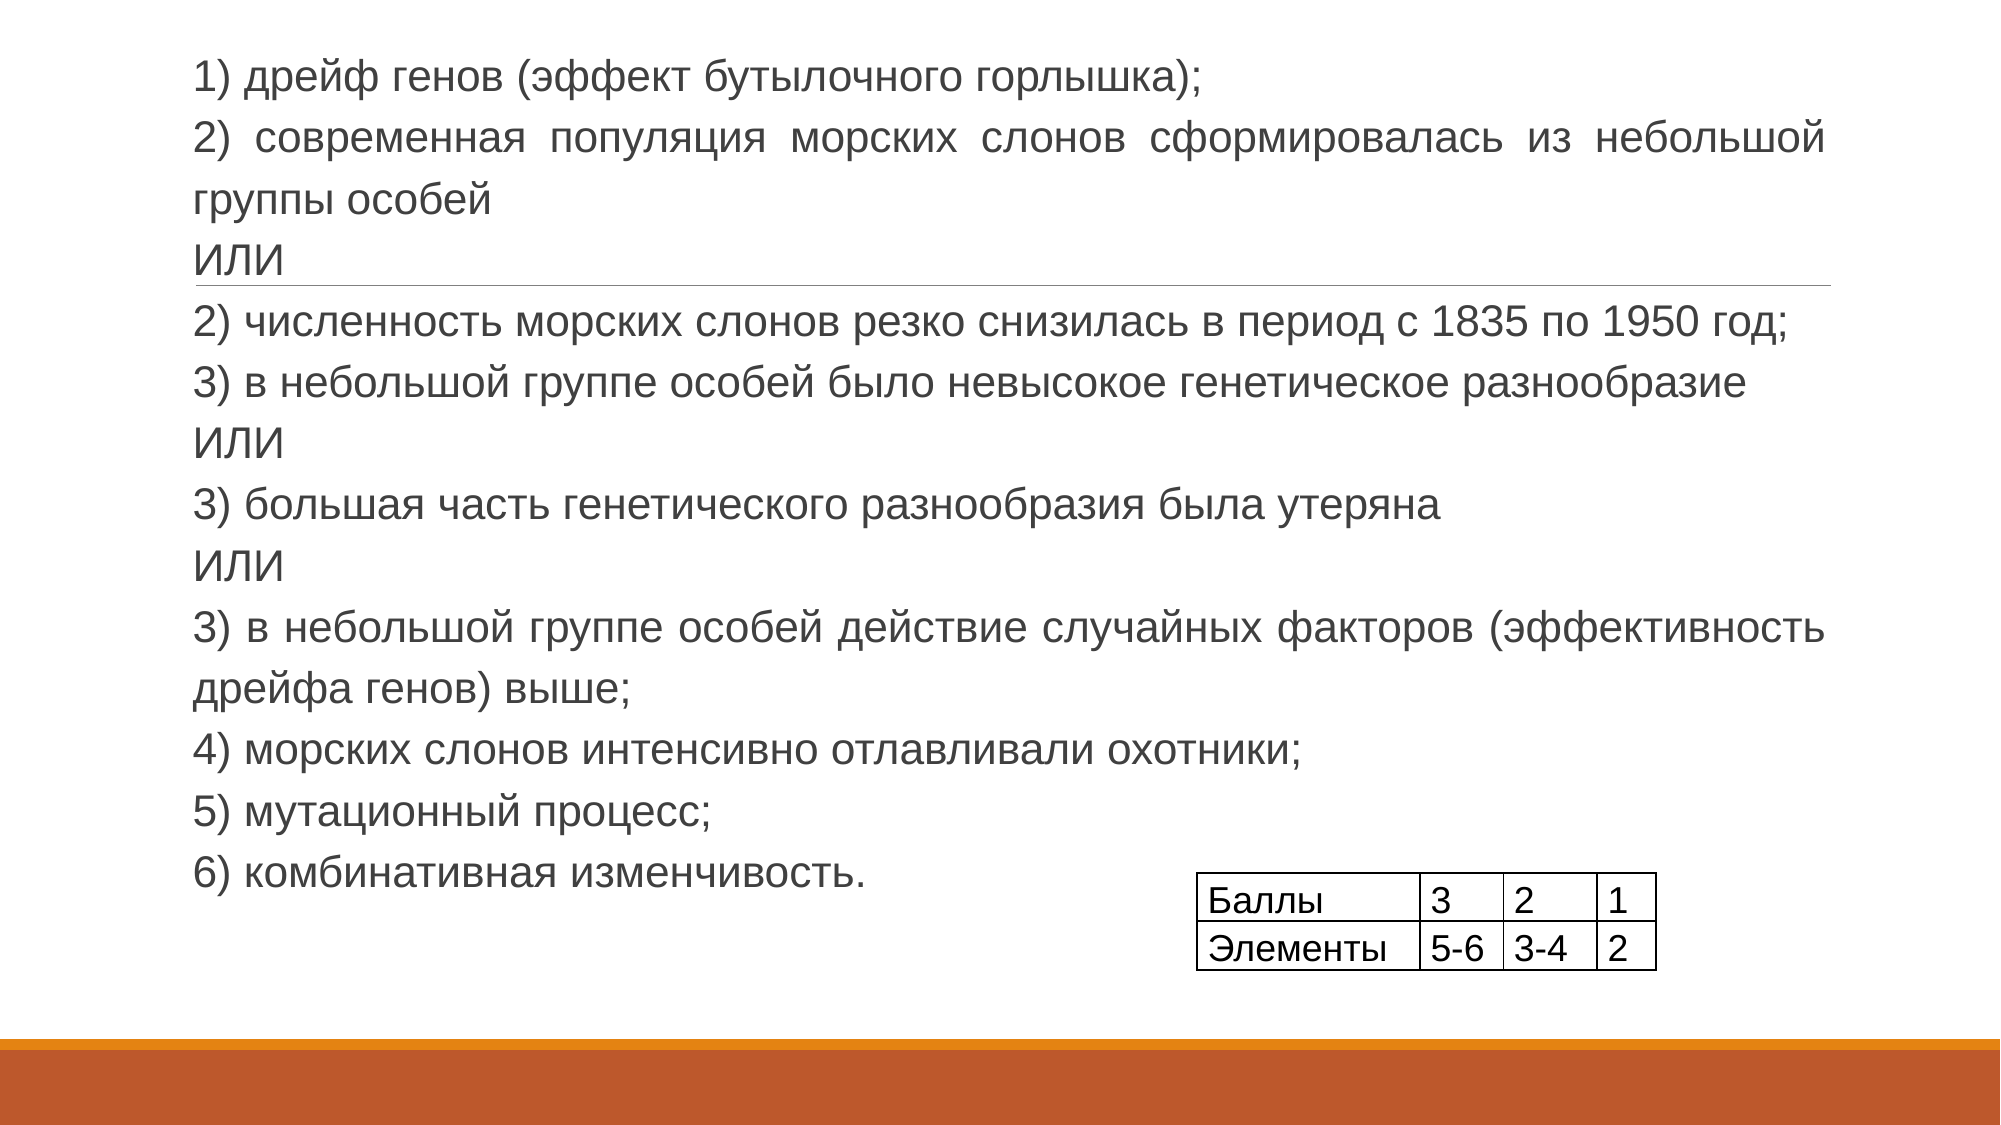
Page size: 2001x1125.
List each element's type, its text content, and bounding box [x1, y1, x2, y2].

table_cell 3-4 [1504, 922, 1596, 969]
table_header 1 [1598, 874, 1655, 920]
table_cell Элементы [1198, 922, 1419, 969]
table_cell 2 [1598, 922, 1655, 969]
table_header Баллы [1198, 874, 1419, 920]
table_header 2 [1504, 874, 1596, 920]
table_cell 5-6 [1421, 922, 1503, 969]
list 1) дрейф генов (эффект бутылочного горлышка); 2) современная популяция морских слонов сформировалась из небольшой группы особей ИЛИ 2) численность морских слонов резко снизилась в период с 1835 по 1950 год; 3) в небольшой группе особей было невысокое генетическое разнообразие ИЛИ 3) большая часть генетического разнообразия была утеряна ИЛИ 3) в небольшой группе особей действие случайных факторов (эффективность дрейфа генов) выше; 4) морских слонов интенсивно отлавливали охотники; 5) мутационный процесс; 6) комбинативная изменчивость. [178, 32, 1828, 914]
table_header 3 [1421, 874, 1503, 920]
